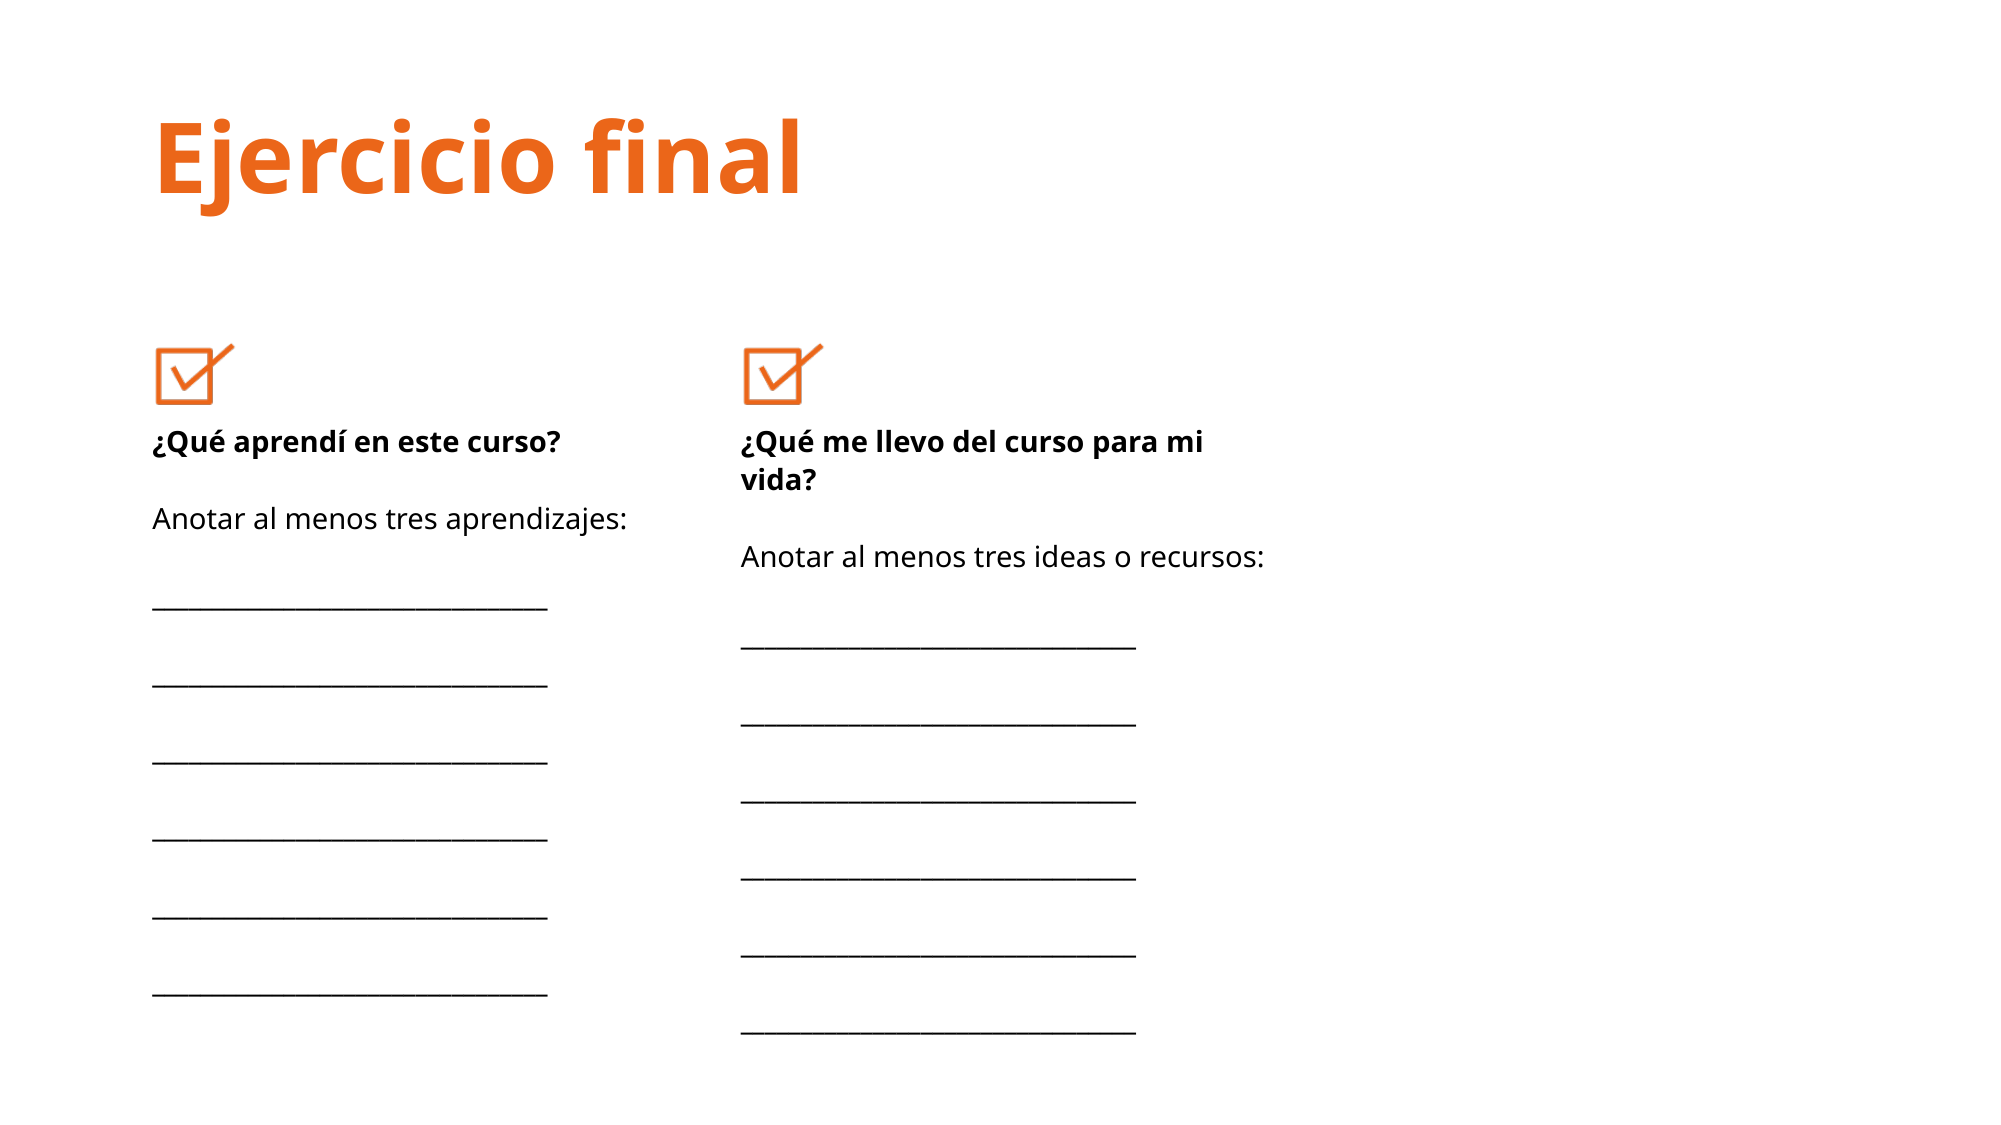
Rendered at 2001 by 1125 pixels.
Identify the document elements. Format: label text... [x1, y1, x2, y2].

text_box ¿Qué aprendí en este curso? Anotar al menos tres aprendizajes: _________________________________ _________________________________ _________________________________ _________________________________ _________________________________ _________________________________ [152, 419, 695, 999]
text_box ¿Qué me llevo del curso para mi vida? Anotar al menos tres ideas o recursos: _________________________________ _________________________________ _________________________________ _________________________________ _________________________________ _________________________________ [740, 419, 1284, 1114]
picture [740, 330, 831, 420]
text_box Ejercicio final [152, 109, 1284, 409]
picture [152, 330, 242, 420]
